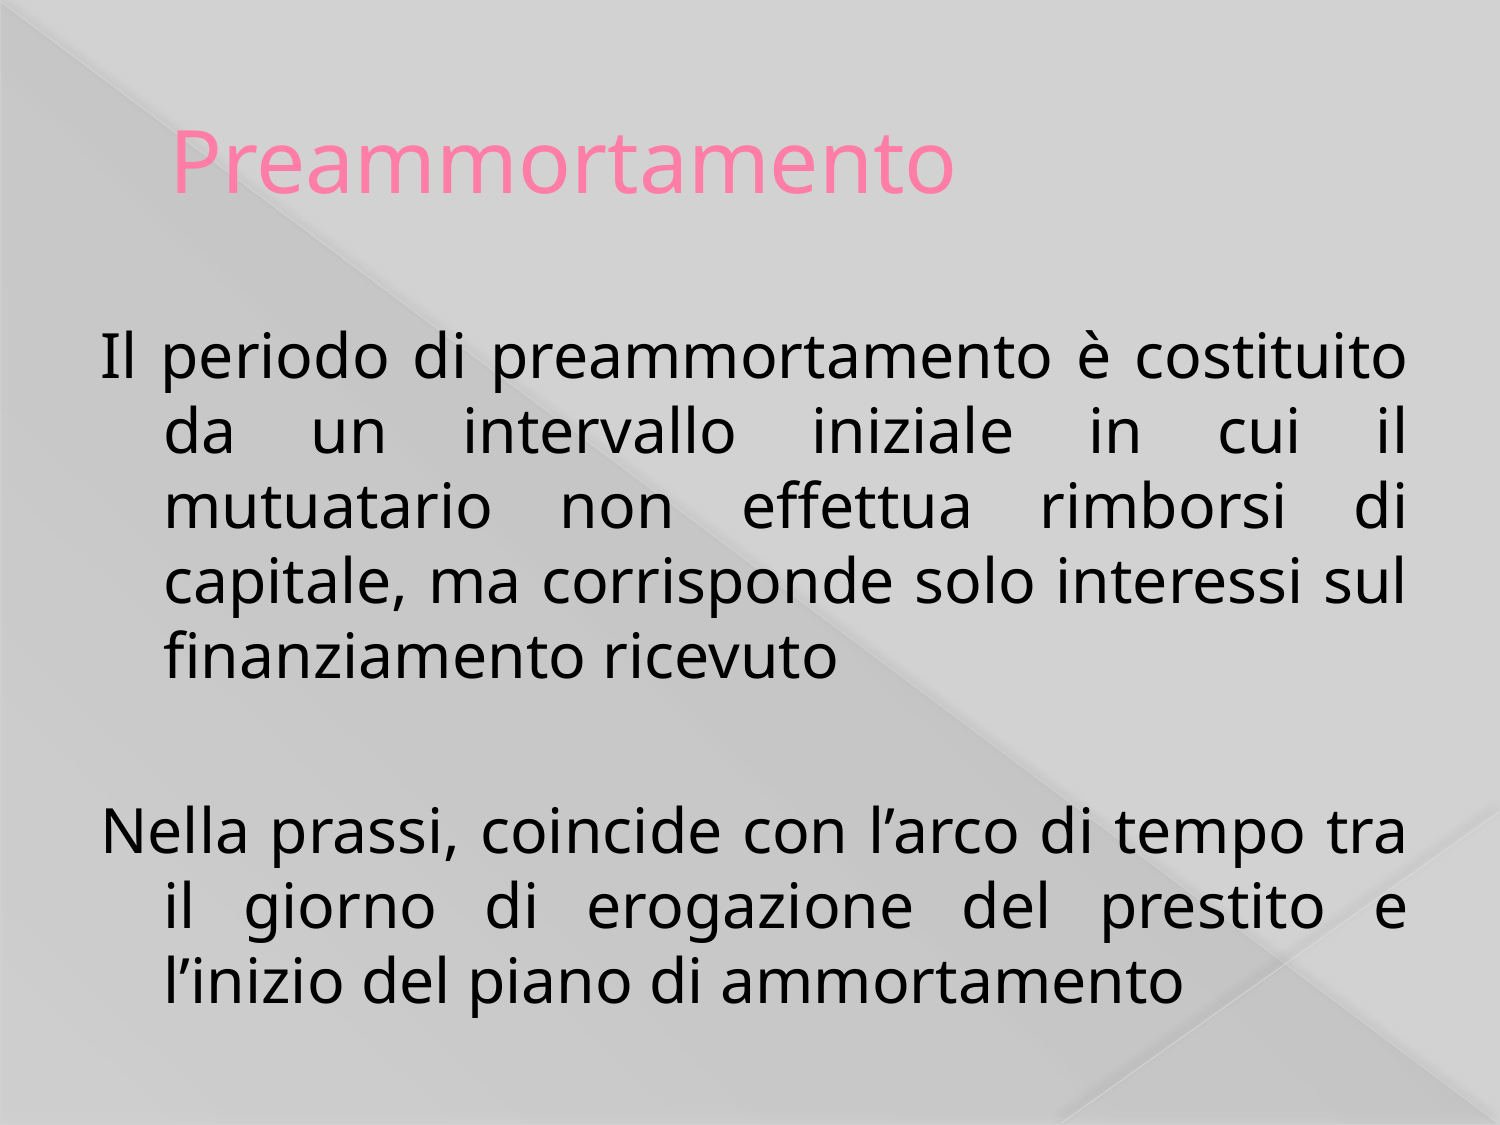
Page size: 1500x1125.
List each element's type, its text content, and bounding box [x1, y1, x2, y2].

list Il periodo di preammortamento è costituito da un intervallo iniziale in cui il mutuatario non effettua rimborsi di capitale, ma corrisponde solo interessi sul finanziamento ricevuto Nella prassi, coincide con l’arco di tempo tra il giorno di erogazione del prestito e l’inizio del piano di ammortamento [75, 308, 1425, 1059]
title Preammortamento [75, 43, 1425, 274]
